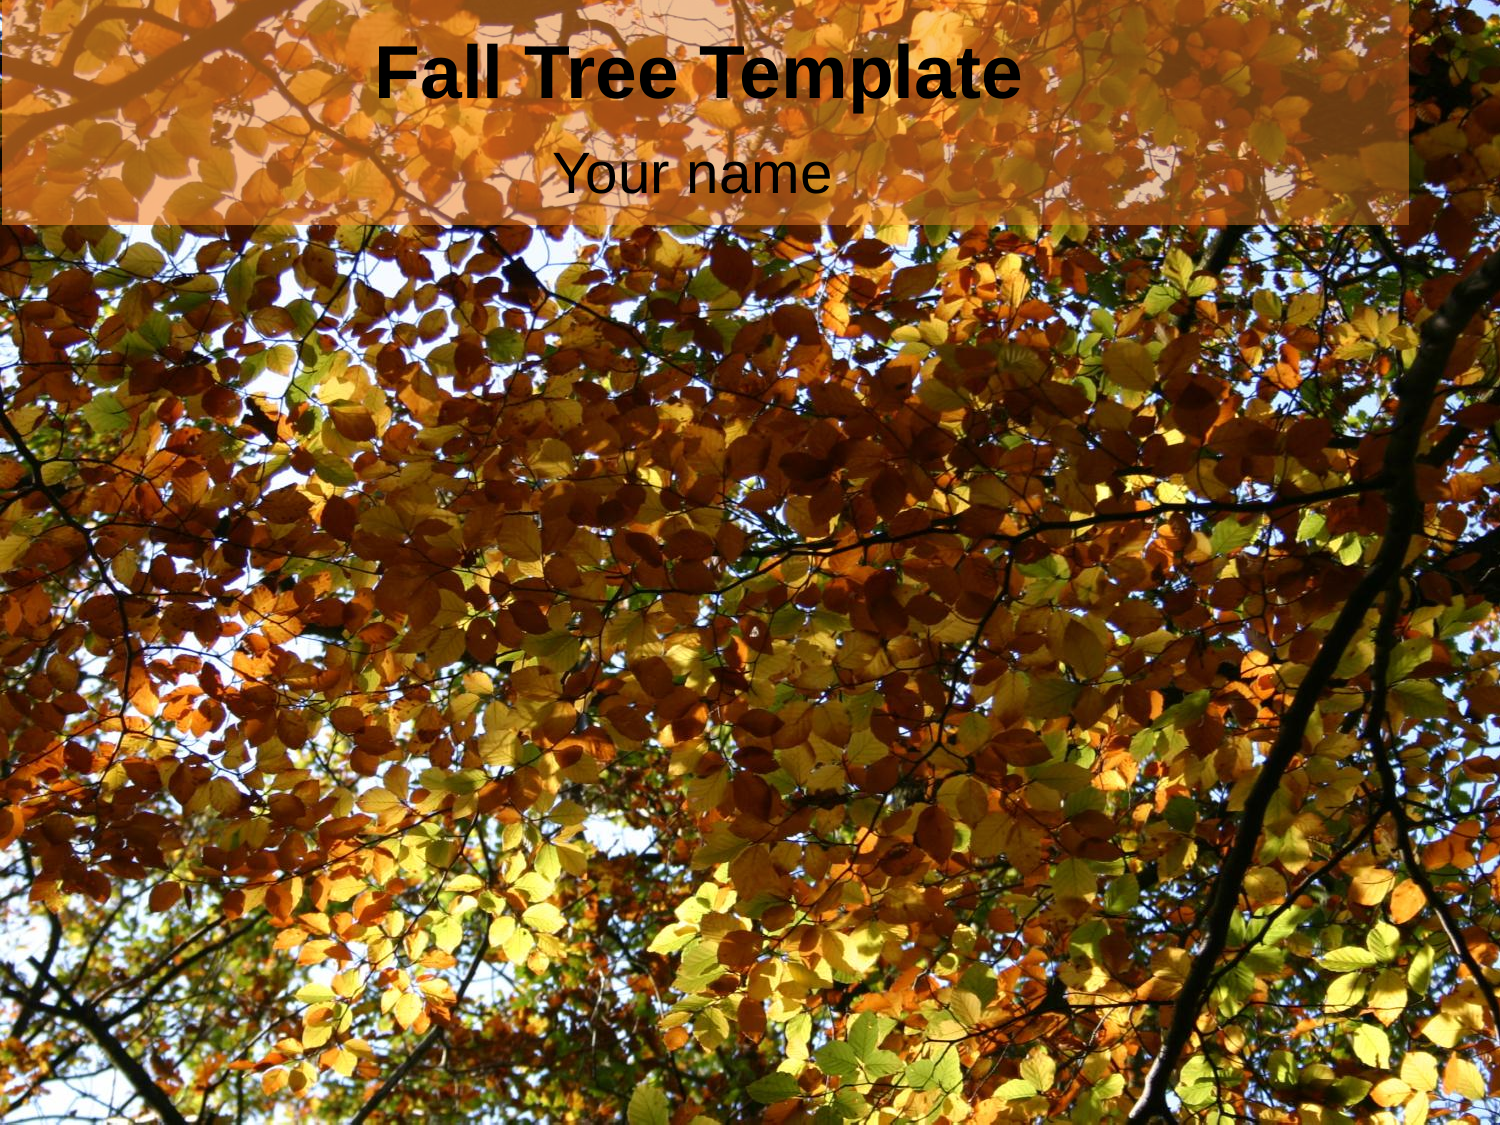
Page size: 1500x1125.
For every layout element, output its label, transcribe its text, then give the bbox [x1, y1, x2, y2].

subtitle Your name [167, 127, 1218, 207]
picture [0, 0, 1500, 1125]
title Fall Tree Template [61, 9, 1337, 128]
